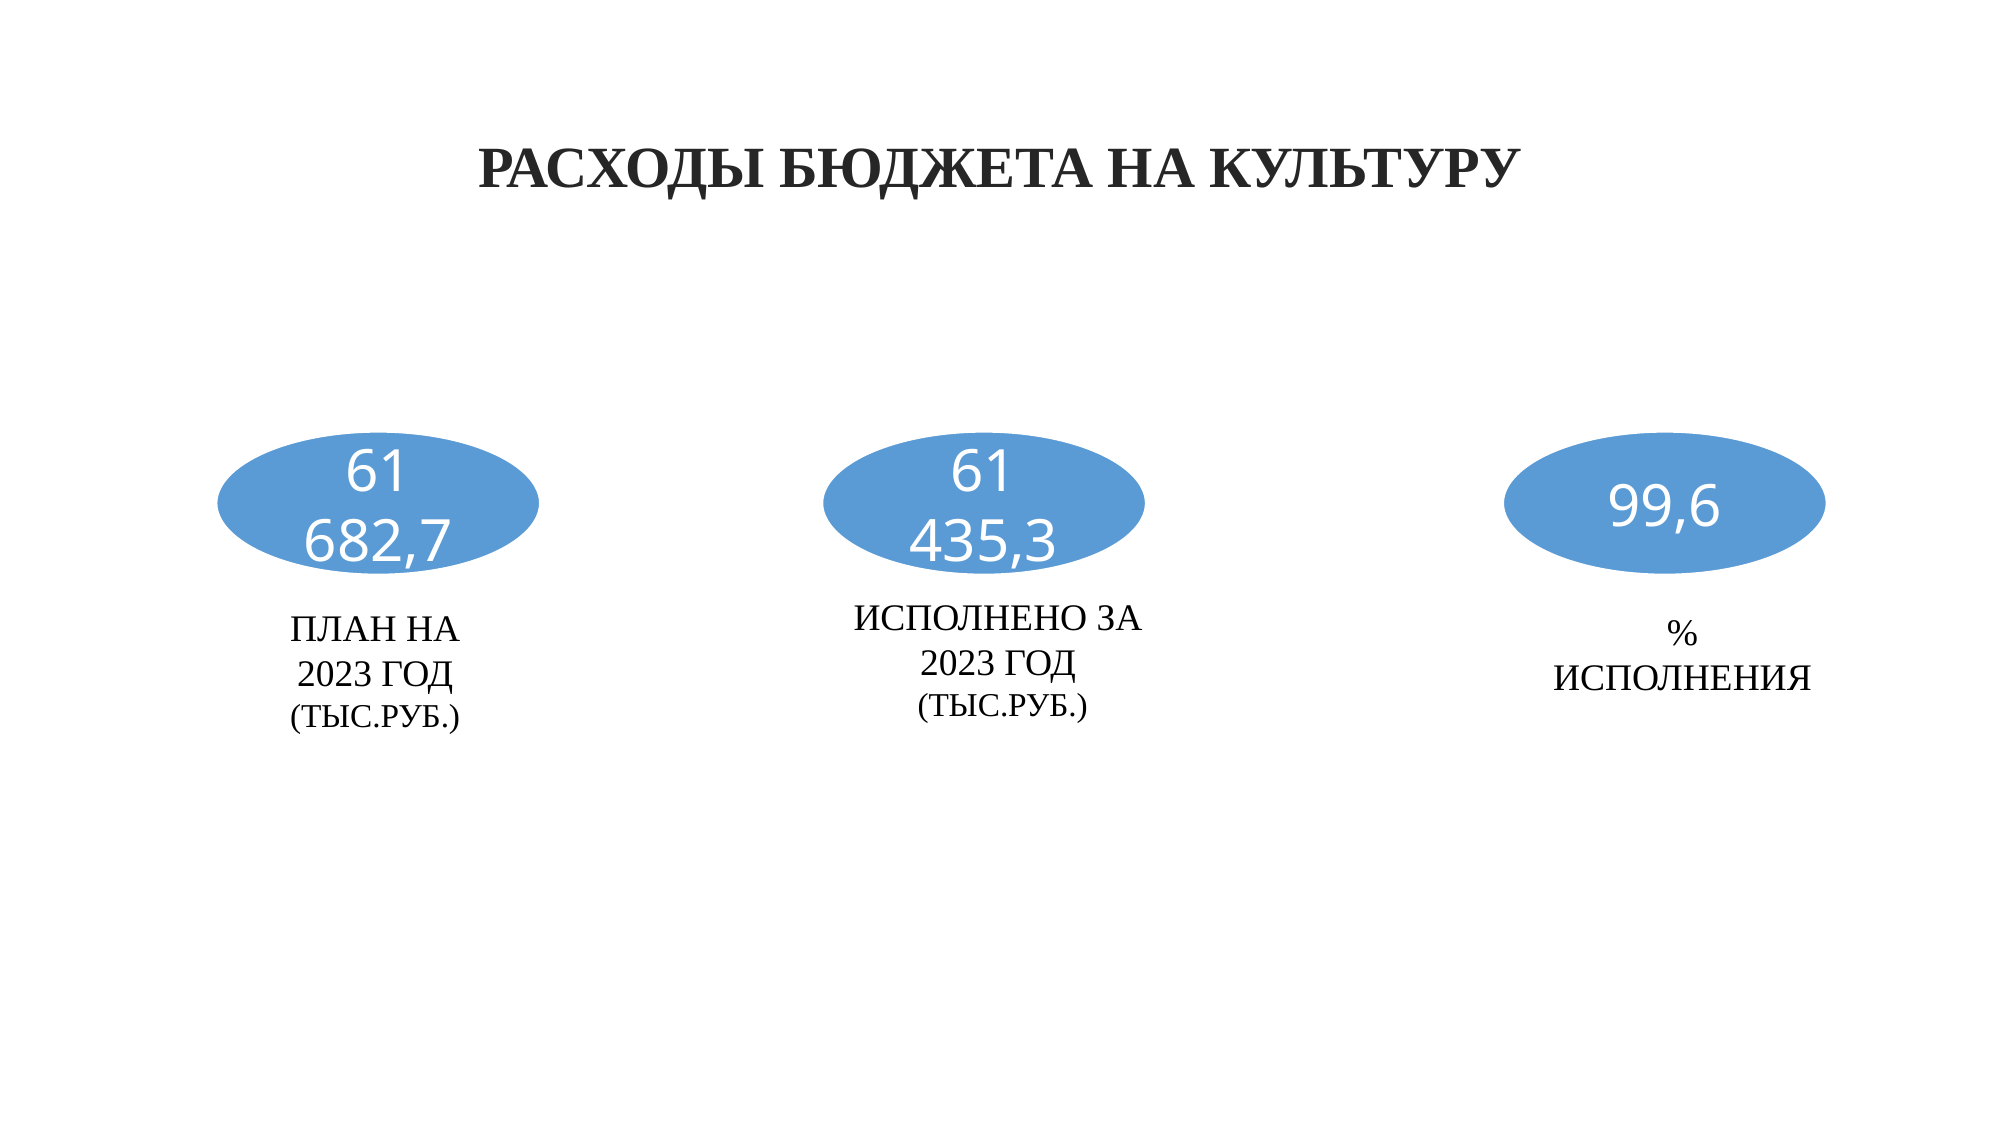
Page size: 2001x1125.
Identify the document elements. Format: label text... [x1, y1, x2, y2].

title РАСХОДЫ БЮДЖЕТА НА КУЛЬТУРУ [137, 59, 1863, 278]
text_box 61 682,7 [210, 425, 547, 581]
text_box ИСПОЛНЕНО ЗА 2023 ГОД (ТЫС.РУБ.) [834, 585, 1171, 731]
text_box 61 435,3 [815, 425, 1153, 581]
text_box 99,6 [1496, 425, 1833, 581]
text_box ПЛАН НА 2023 ГОД (ТЫС.РУБ.) [247, 597, 503, 742]
text_box % ИСПОЛНЕНИЯ [1533, 600, 1832, 706]
